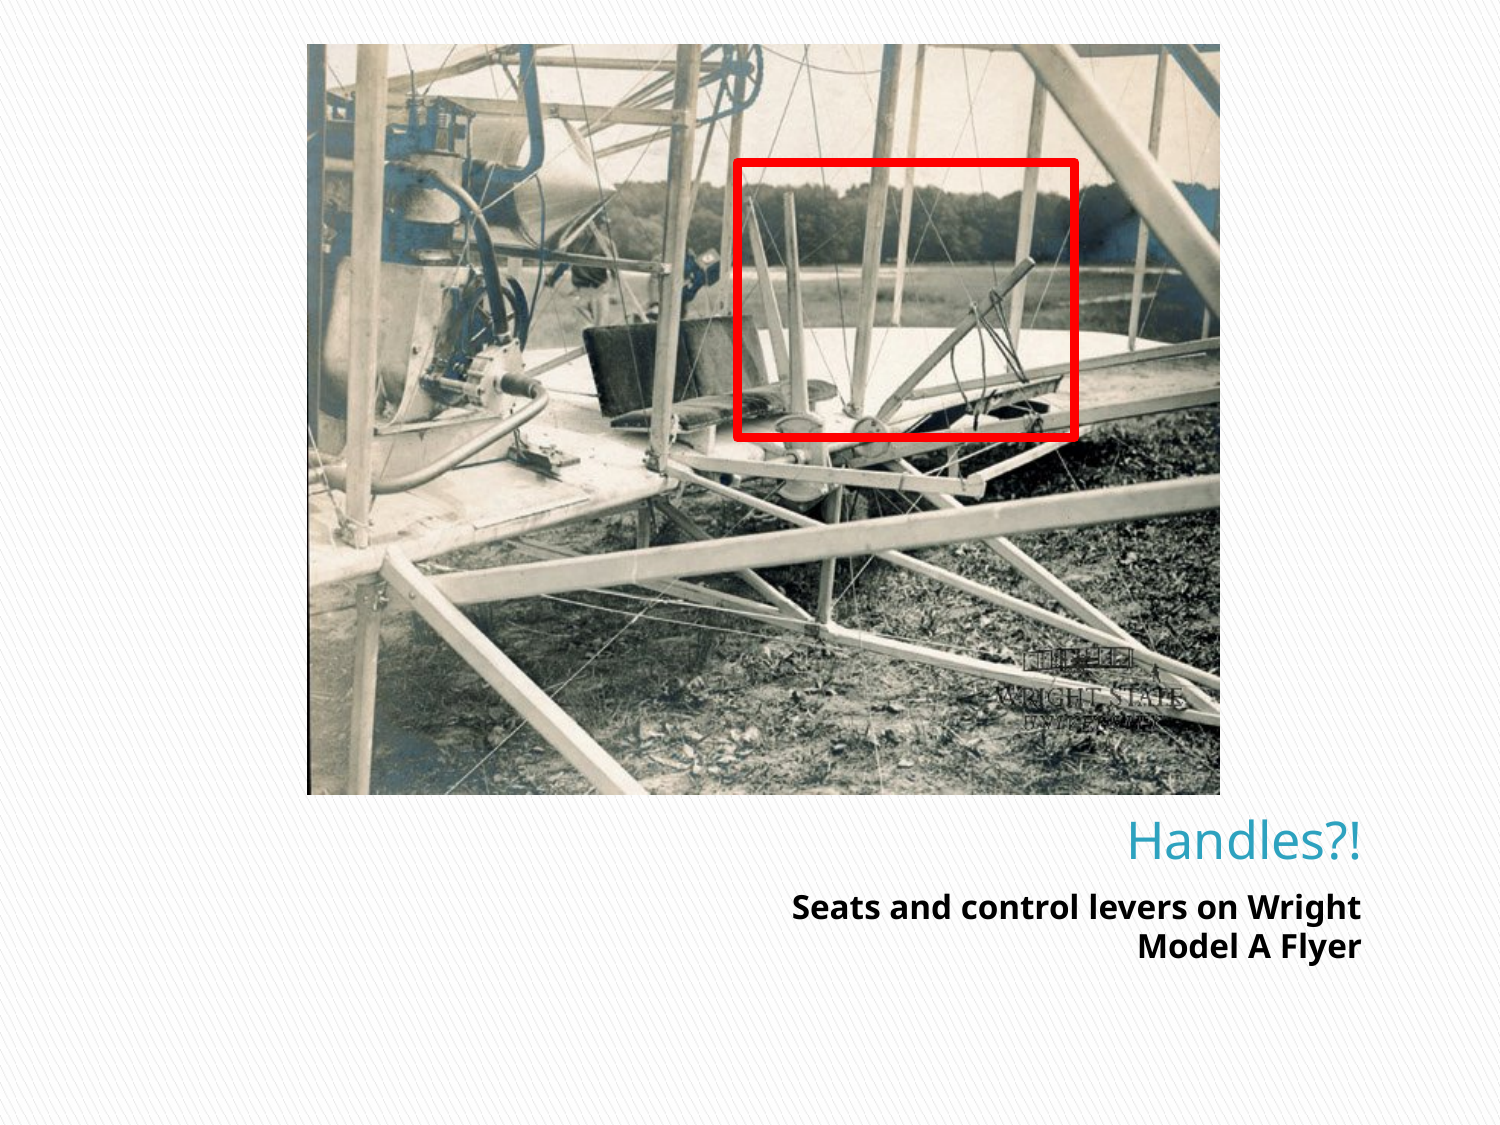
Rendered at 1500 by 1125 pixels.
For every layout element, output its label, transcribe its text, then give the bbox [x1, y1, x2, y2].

title Handles?! [150, 800, 1378, 875]
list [306, 44, 1221, 796]
list Seats and control levers on Wright Model A Flyer [725, 878, 1377, 1029]
